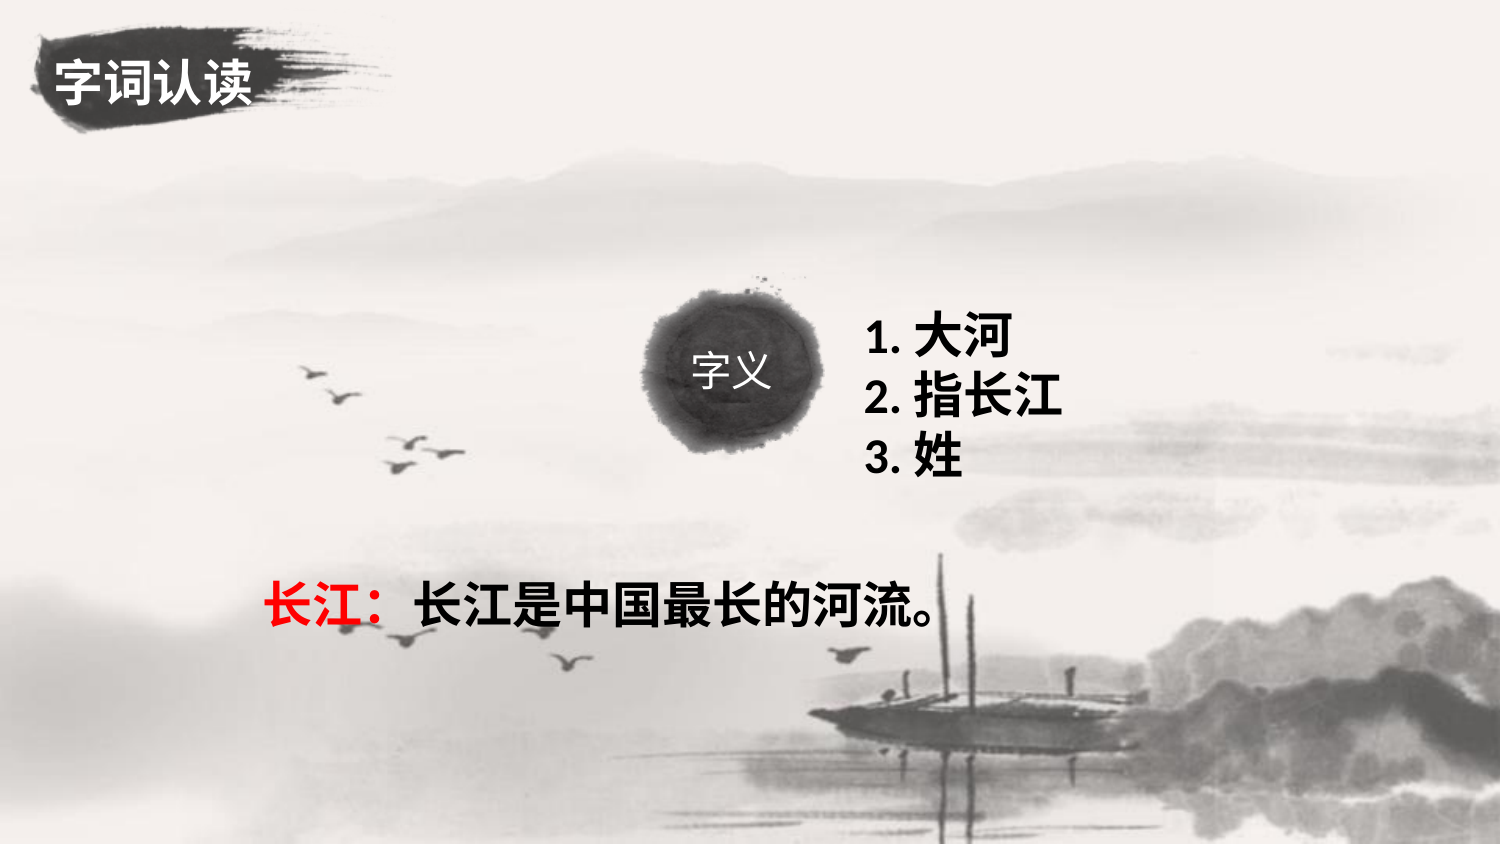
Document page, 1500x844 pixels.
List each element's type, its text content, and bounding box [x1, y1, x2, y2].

picture [0, 0, 1500, 844]
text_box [0, 0, 396, 162]
text_box 长江：长江是中国最长的河流。 [248, 566, 978, 641]
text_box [638, 272, 825, 455]
text_box 1.大河 2.指长江 3.姓 [848, 295, 1079, 491]
